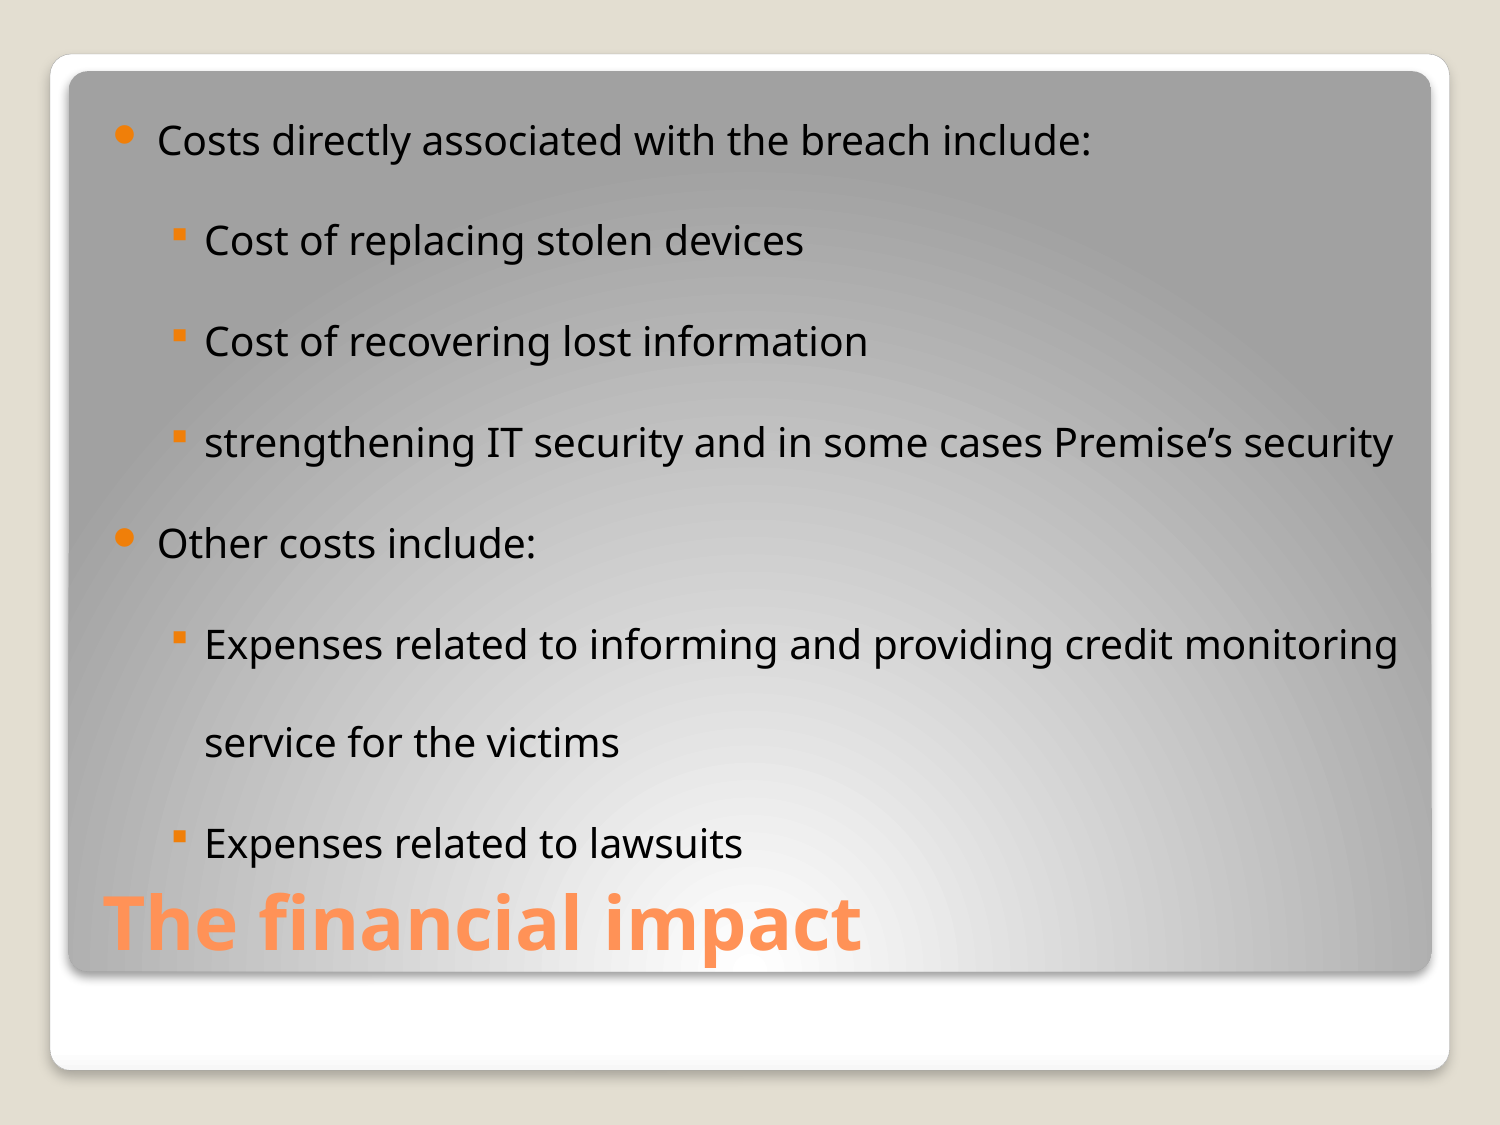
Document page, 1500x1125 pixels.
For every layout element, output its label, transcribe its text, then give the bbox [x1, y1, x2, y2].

title The financial impact [87, 800, 1430, 973]
list Costs directly associated with the breach include: Cost of replacing stolen devices Cost of recovering lost information strengthening IT security and in some cases Premise’s security Other costs include: Expenses related to informing and providing credit monitoring service for the victims Expenses related to lawsuits [82, 50, 1425, 900]
